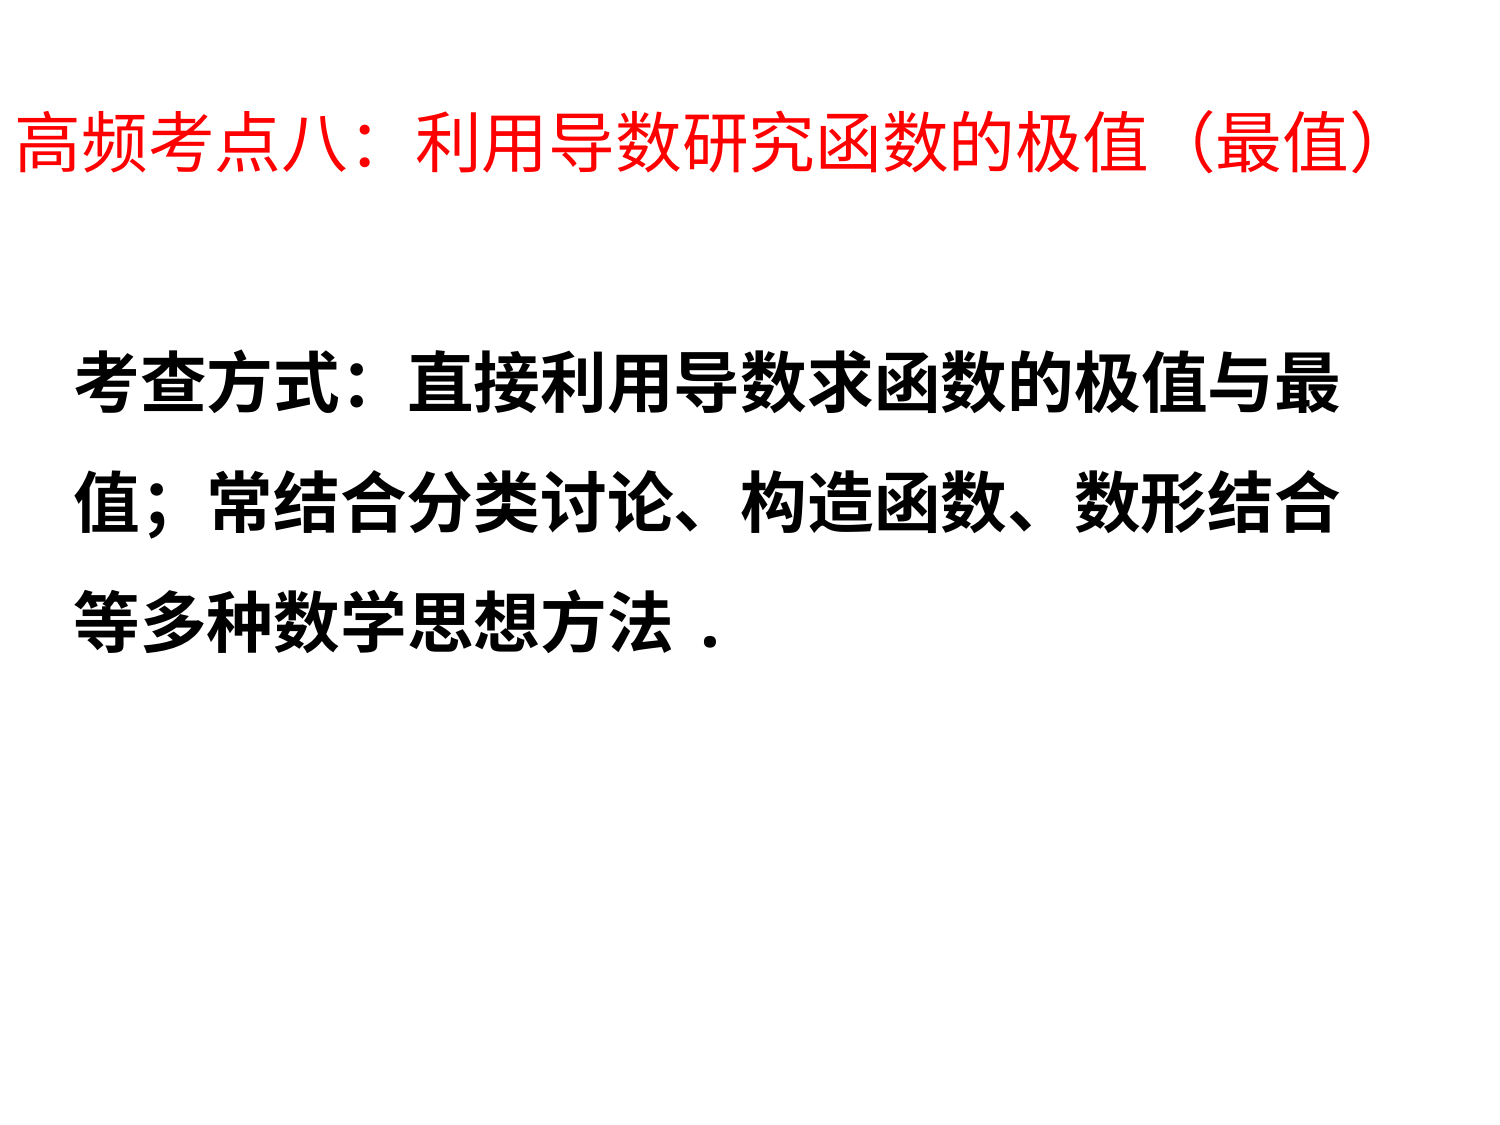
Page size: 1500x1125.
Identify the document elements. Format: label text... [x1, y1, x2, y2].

text_box 考查方式：直接利用导数求函数的极值与最值；常结合分类讨论、构造函数、数形结合等多种数学思想方法. [58, 292, 1382, 669]
text_box 高频考点八：利用导数研究函数的极值（最值） [0, 93, 1500, 189]
